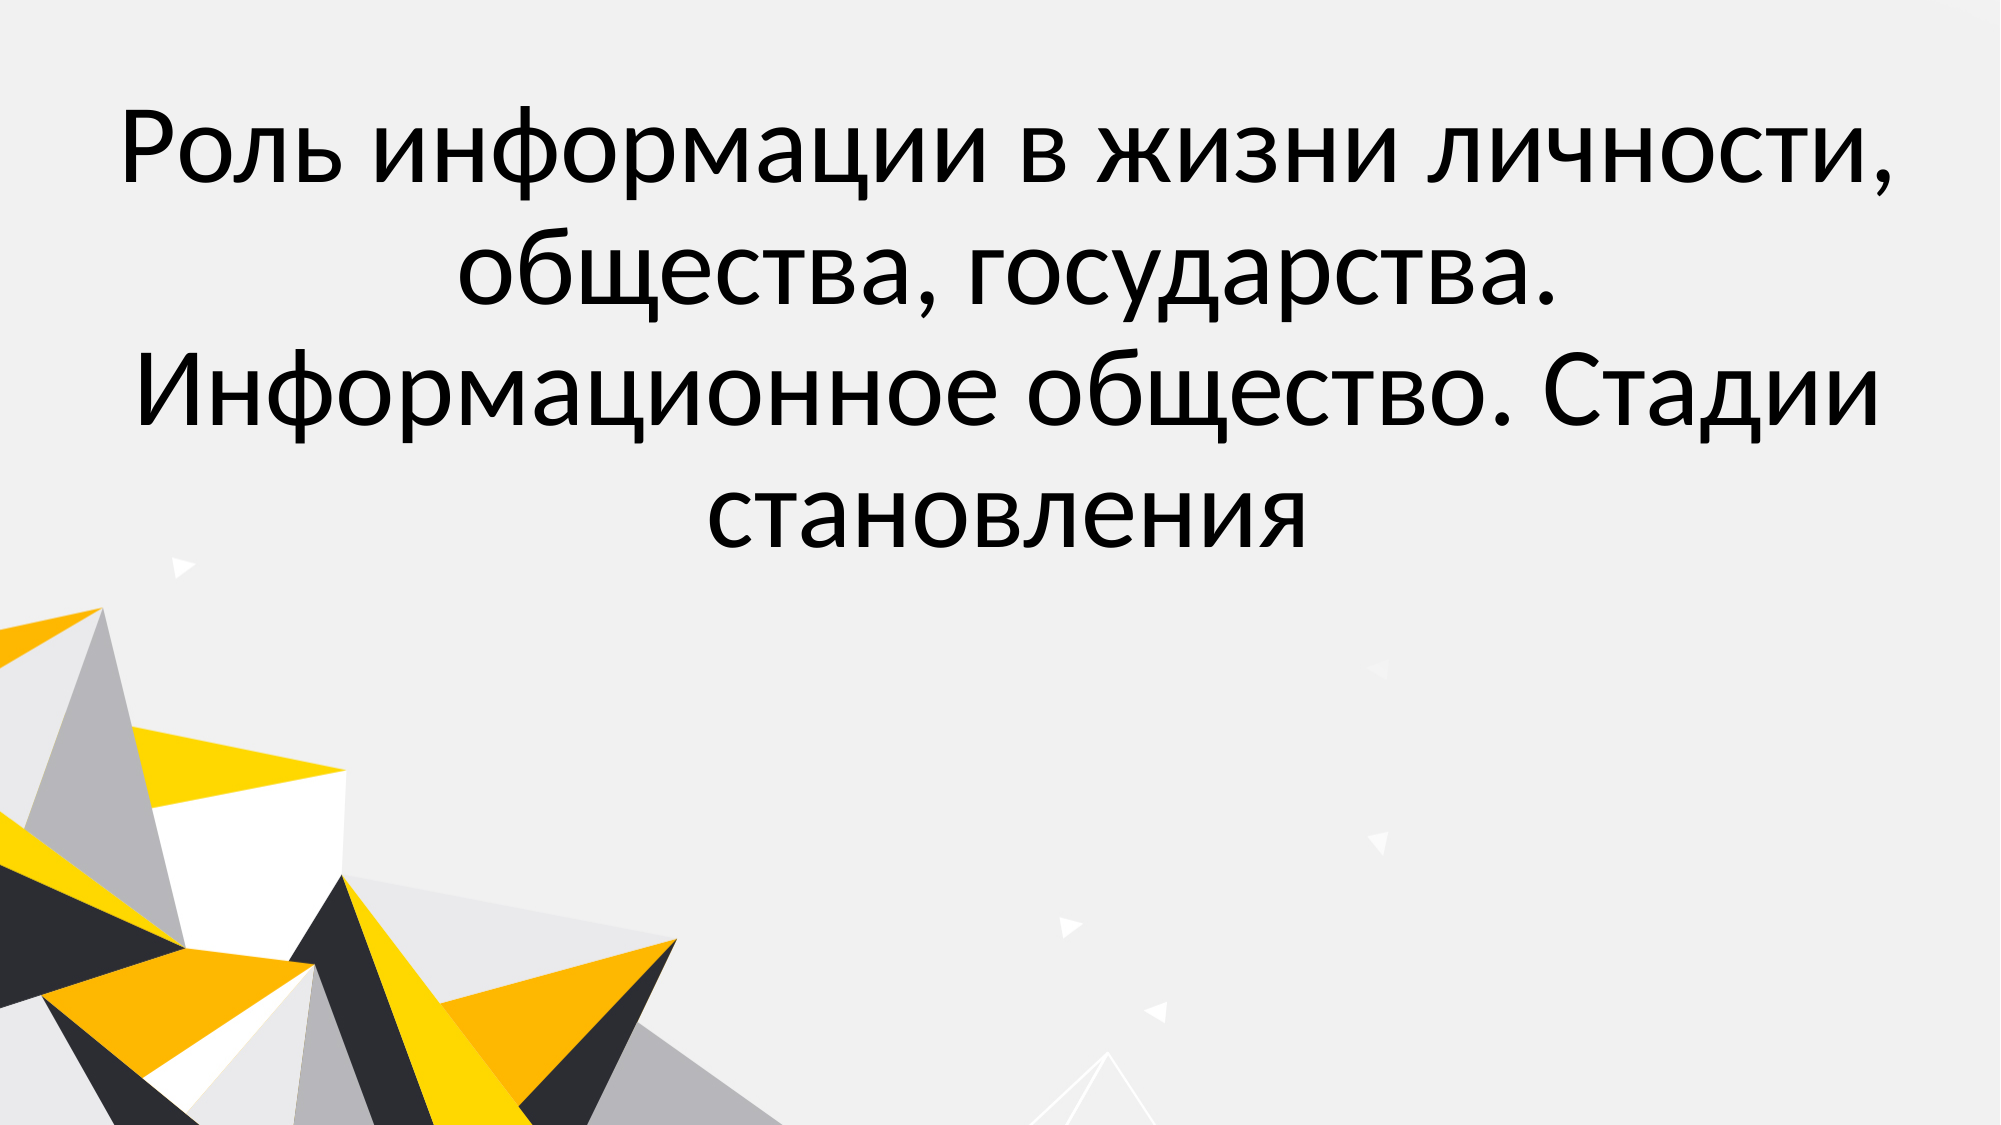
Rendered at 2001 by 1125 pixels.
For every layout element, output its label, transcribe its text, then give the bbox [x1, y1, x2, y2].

list Роль информации в жизни личности, общества, государства. Информационное общество. Стадии становления [82, 78, 1936, 792]
picture [0, 0, 2000, 1125]
